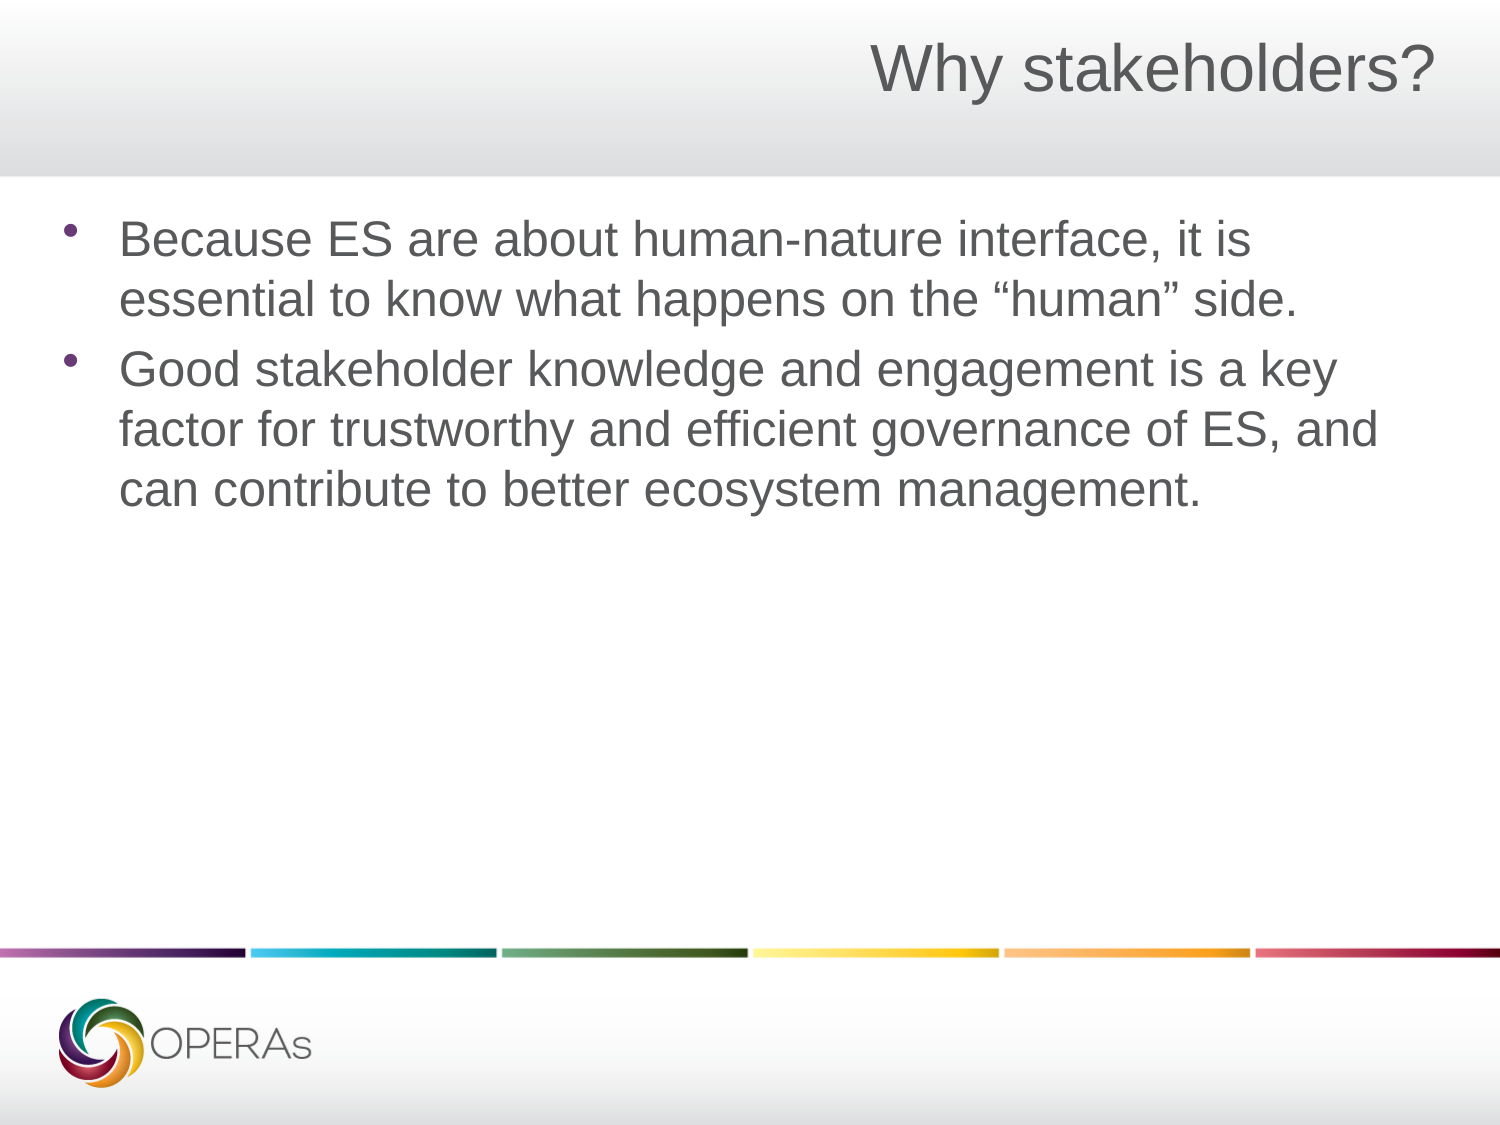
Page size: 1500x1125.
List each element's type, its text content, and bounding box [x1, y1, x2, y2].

picture [0, 0, 1500, 1125]
title Why stakeholders? [62, 29, 1438, 176]
list Because ES are about human-nature interface, it is essential to know what happens on the “human” side. Good stakeholder knowledge and engagement is a key factor for trustworthy and efficient governance of ES, and can contribute to better ecosystem management. [62, 206, 1438, 886]
